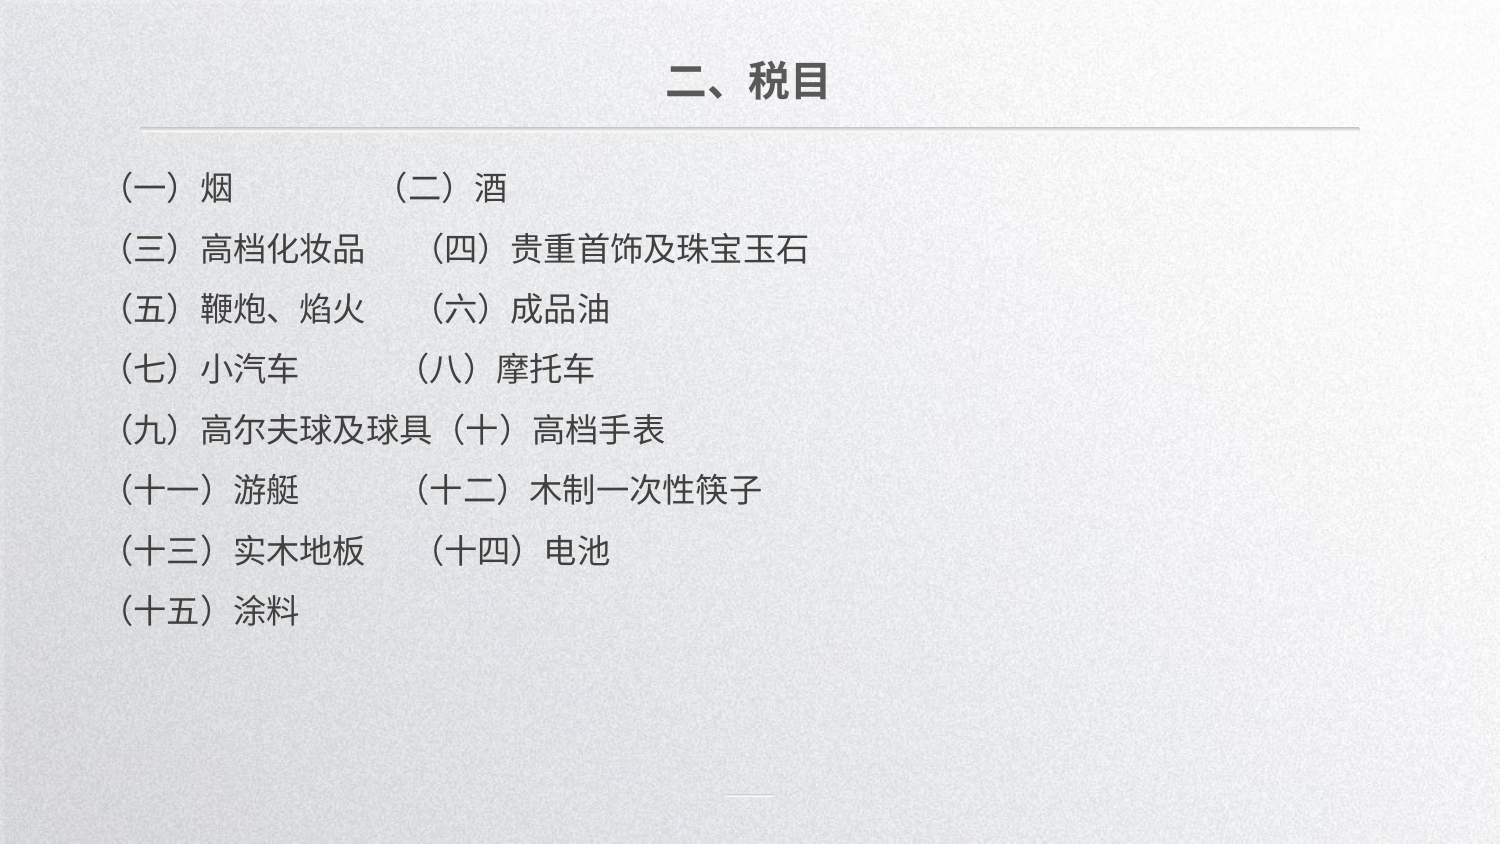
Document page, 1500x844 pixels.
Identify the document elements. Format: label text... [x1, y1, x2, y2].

text_box （一）烟 （二）酒 （三）高档化妆品 （四）贵重首饰及珠宝玉石 （五）鞭炮、焰火 （六）成品油 （七）小汽车 （八）摩托车 （九）高尔夫球及球具（十）高档手表 （十一）游艇 （十二）木制一次性筷子 （十三）实木地板 （十四）电池 （十五）涂料 [100, 159, 1400, 631]
text_box 二、税目 [459, 49, 1038, 111]
picture [0, 0, 1500, 844]
